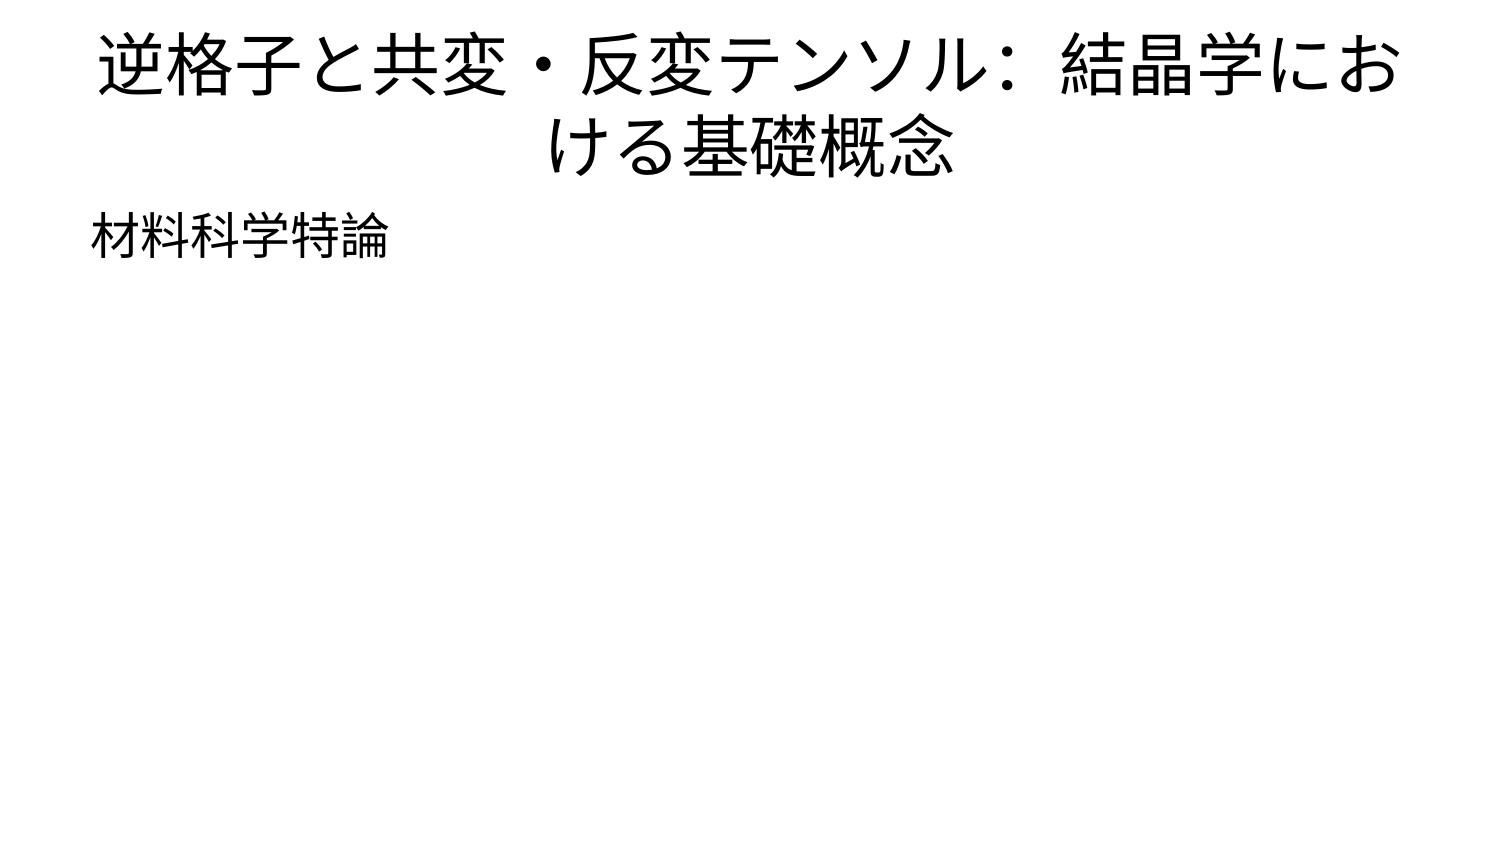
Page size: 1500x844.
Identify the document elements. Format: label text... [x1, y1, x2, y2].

list 材料科学特論 [75, 196, 1425, 754]
title 逆格子と共変・反変テンソル：結晶学における基礎概念 [75, 33, 1425, 175]
